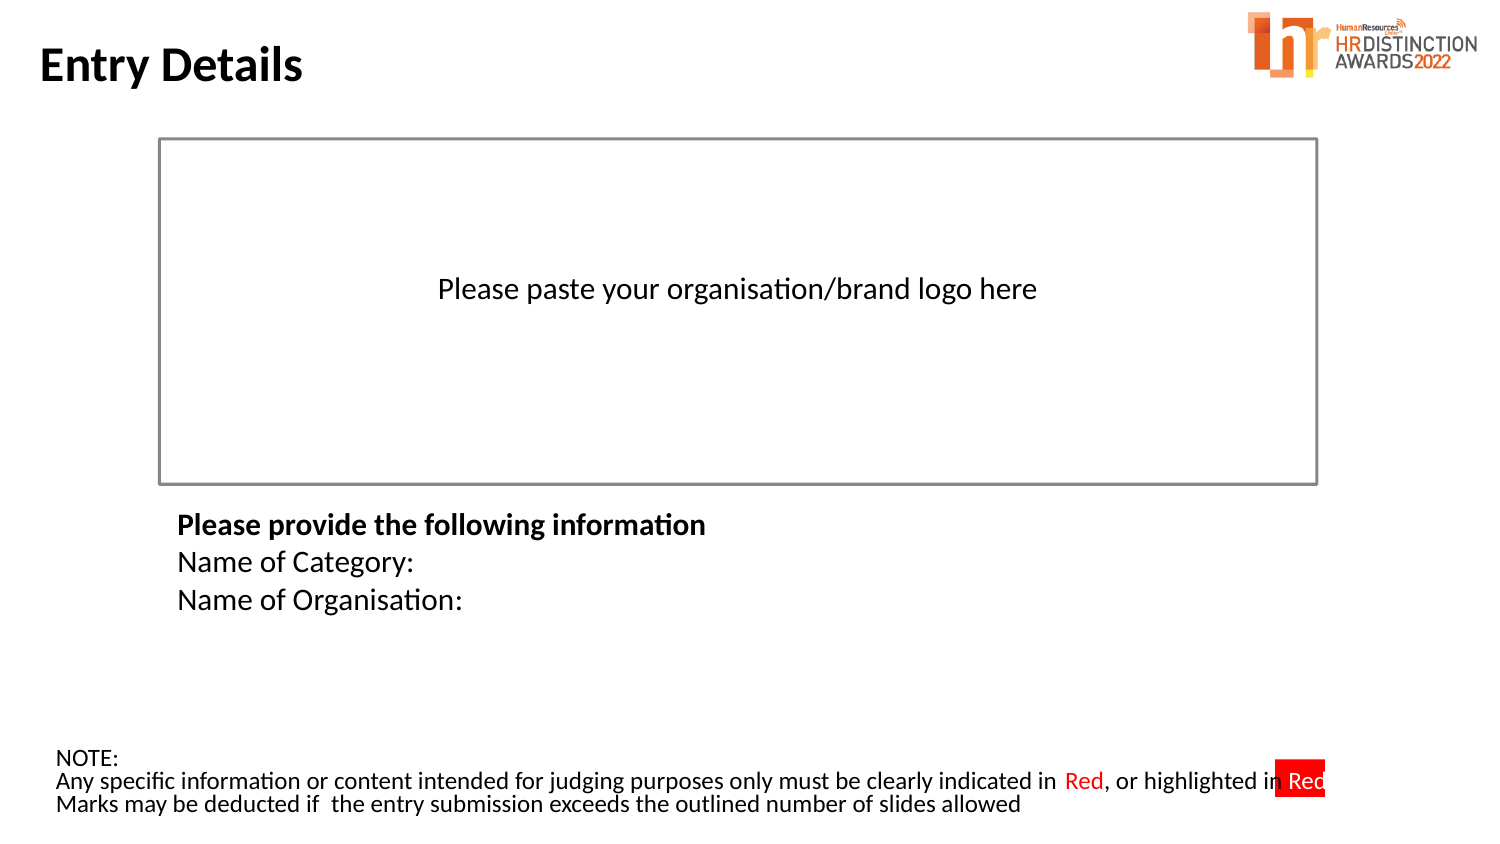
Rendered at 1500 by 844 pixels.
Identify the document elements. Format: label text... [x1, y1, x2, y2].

text_box Please provide the following information Name of Category: Name of Organisation: [162, 496, 1400, 624]
text_box Please paste your organisation/brand logo here [159, 138, 1317, 485]
text_box Entry Details [24, 28, 988, 95]
text_box NOTE: Any specific information or content intended for judging purposes only must be clearly indicated in Red, or highlighted in Red. Marks may be deducted if the entry submission exceeds the outlined number of slides allowed [41, 740, 1483, 825]
picture [1224, 0, 1500, 96]
